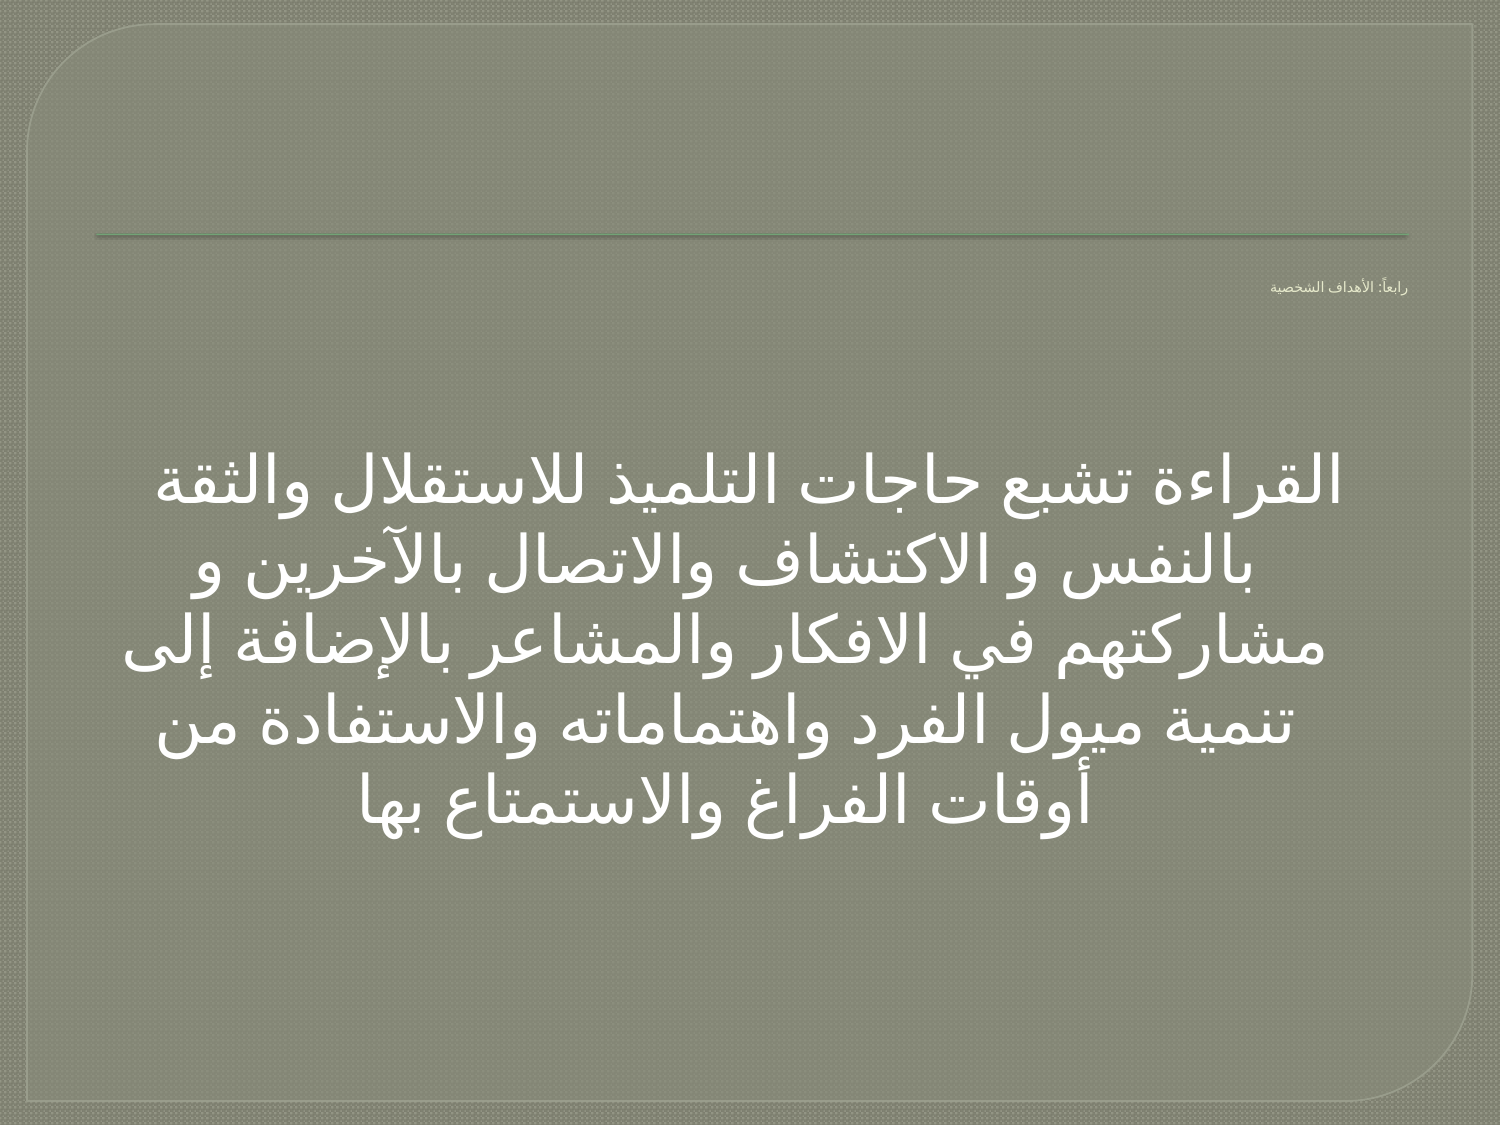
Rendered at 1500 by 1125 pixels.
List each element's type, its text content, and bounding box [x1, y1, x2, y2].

list القراءة تشبع حاجات التلميذ للاستقلال والثقة بالنفس و الاكتشاف والاتصال بالآخرين و مشاركتهم في الافكار والمشاعر بالإضافة إلى تنمية ميول الفرد واهتماماته والاستفادة من أوقات الفراغ والاستمتاع بها [75, 270, 1425, 1013]
title رابعاً: الأهداف الشخصية [62, 37, 1425, 338]
